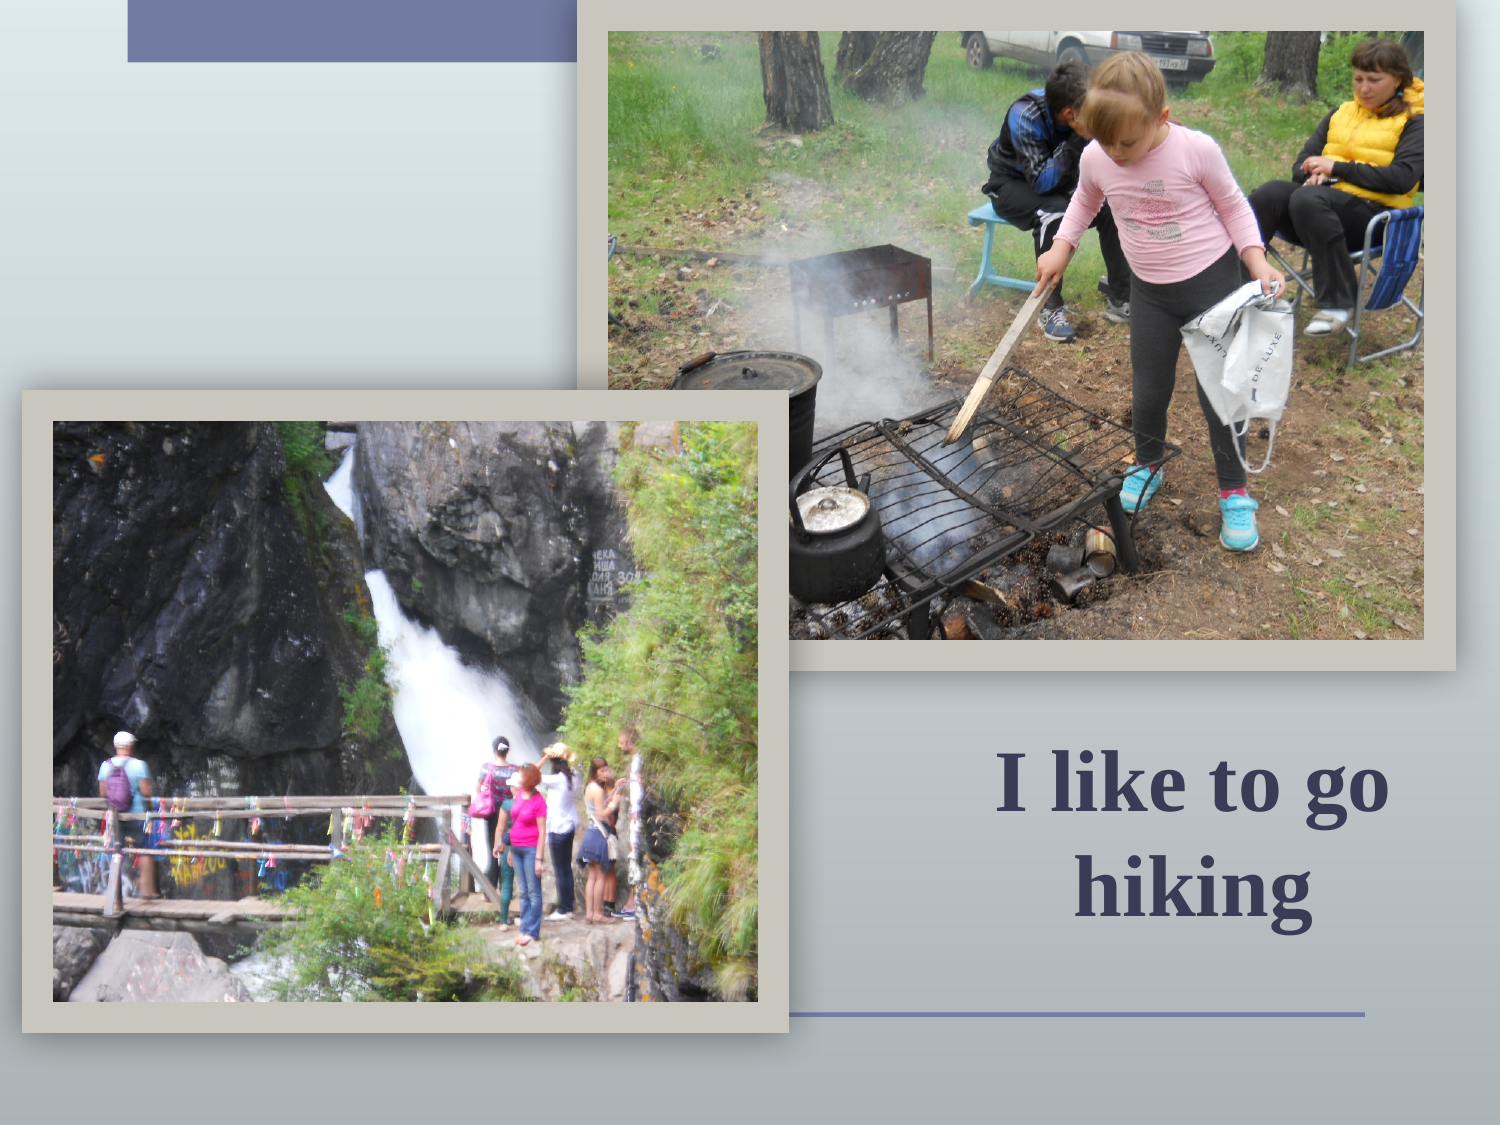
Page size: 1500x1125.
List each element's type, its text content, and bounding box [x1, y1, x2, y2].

title I like to go hiking [890, 716, 1497, 942]
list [52, 419, 759, 1004]
picture [607, 30, 1426, 641]
